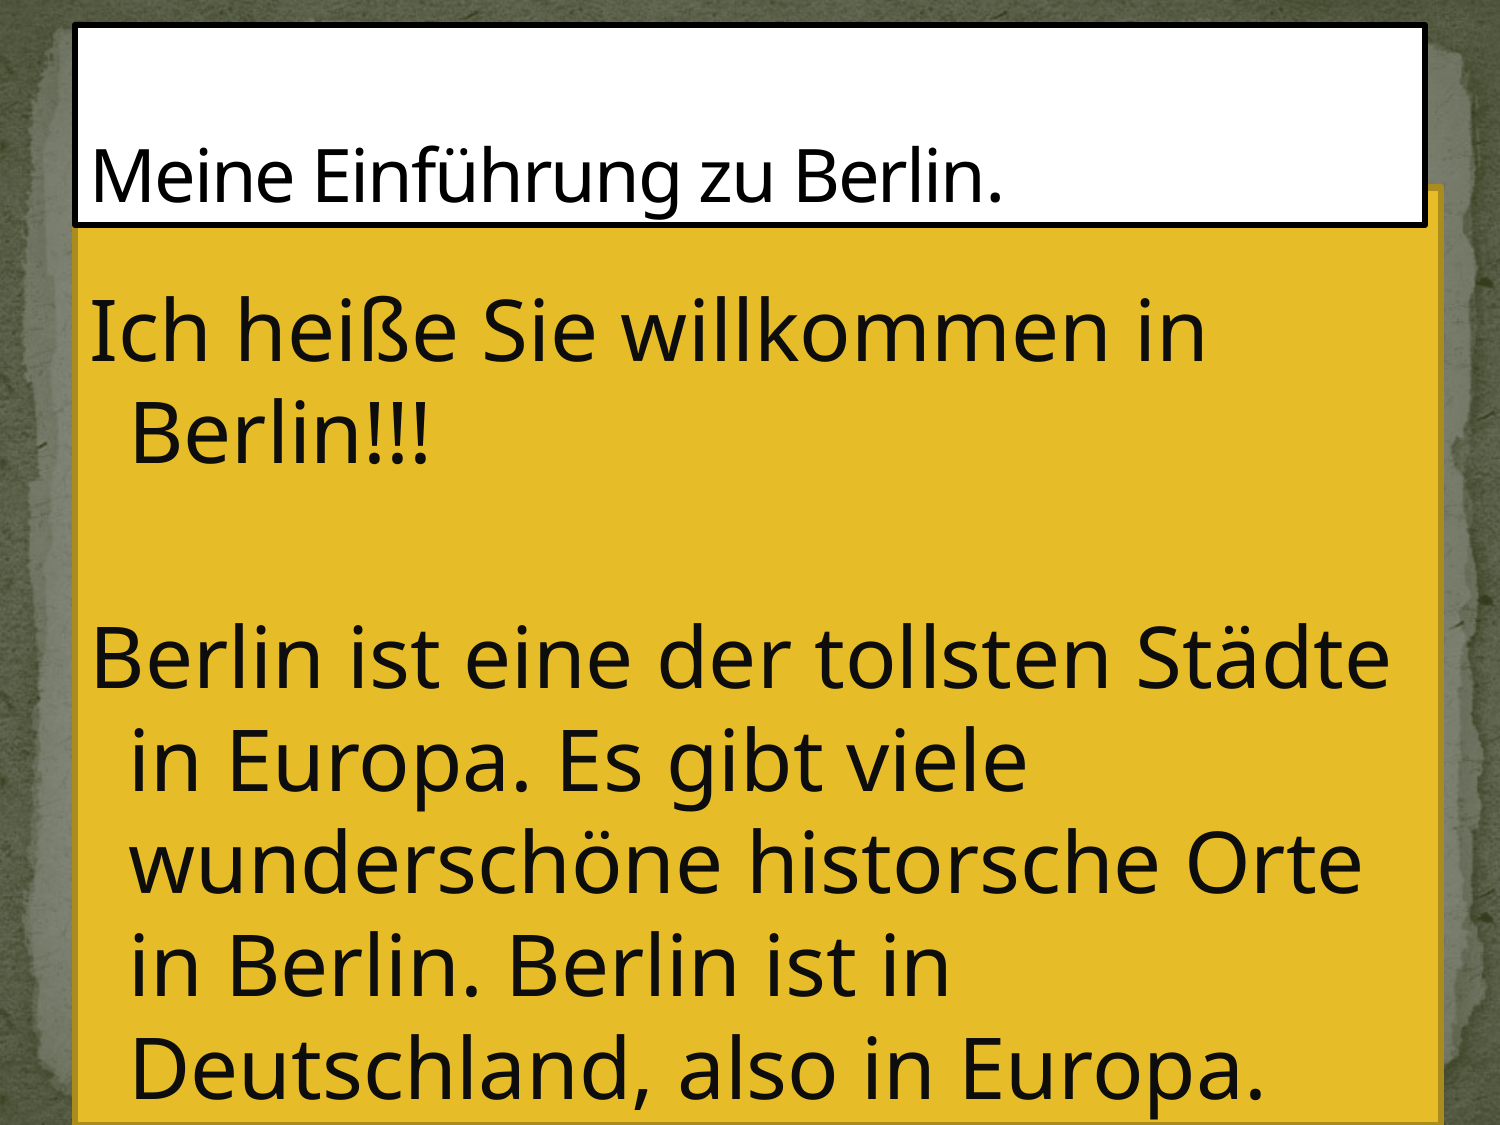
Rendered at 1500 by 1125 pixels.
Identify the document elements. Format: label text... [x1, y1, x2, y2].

list Ich heiße Sie willkommen in Berlin!!! Berlin ist eine der tollsten Städte in Europa. Es gibt viele wunderschöne historsche Orte in Berlin. Berlin ist in Deutschland, also in Europa. [72, 184, 1444, 1125]
title Meine Einführung zu Berlin. [72, 22, 1428, 228]
